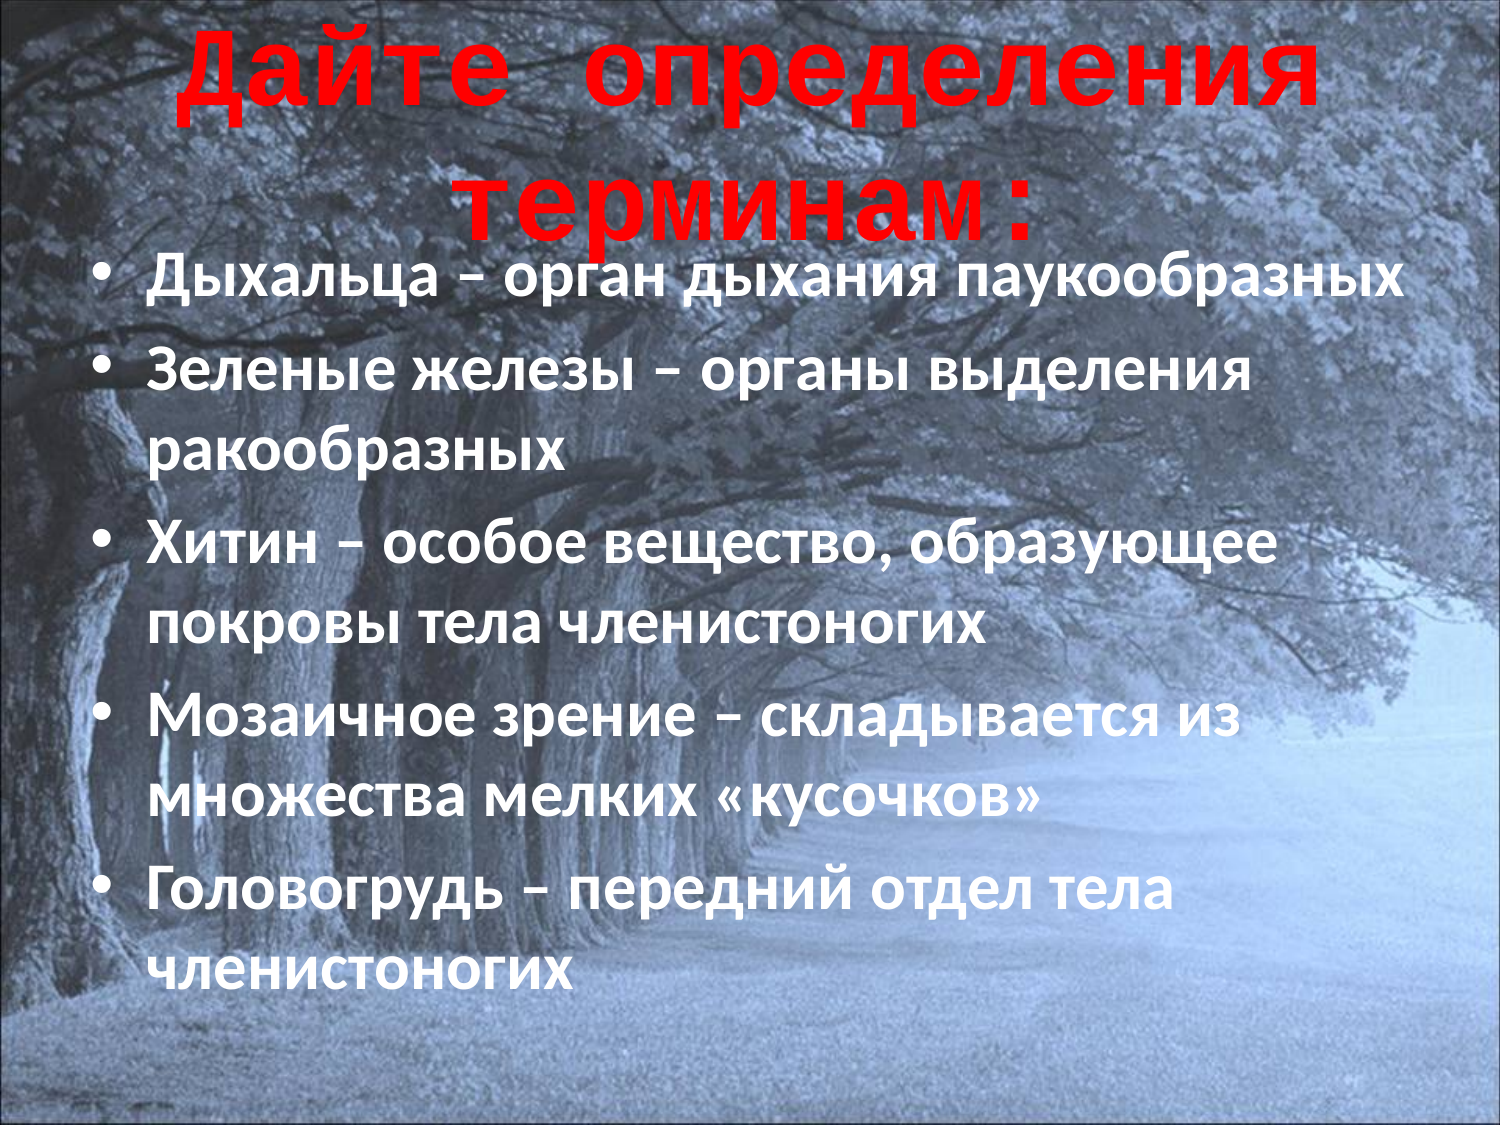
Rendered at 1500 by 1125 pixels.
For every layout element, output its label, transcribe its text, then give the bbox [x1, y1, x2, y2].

title Дайте определения терминам: [74, 44, 1426, 212]
picture [0, 0, 1500, 1125]
list Дыхальца – орган дыхания паукообразных Зеленые железы – органы выделения ракообразных Хитин – особое вещество, образующее покровы тела членистоногих Мозаичное зрение – складывается из множества мелких «кусочков» Головогрудь – передний отдел тела членистоногих [74, 222, 1426, 1055]
